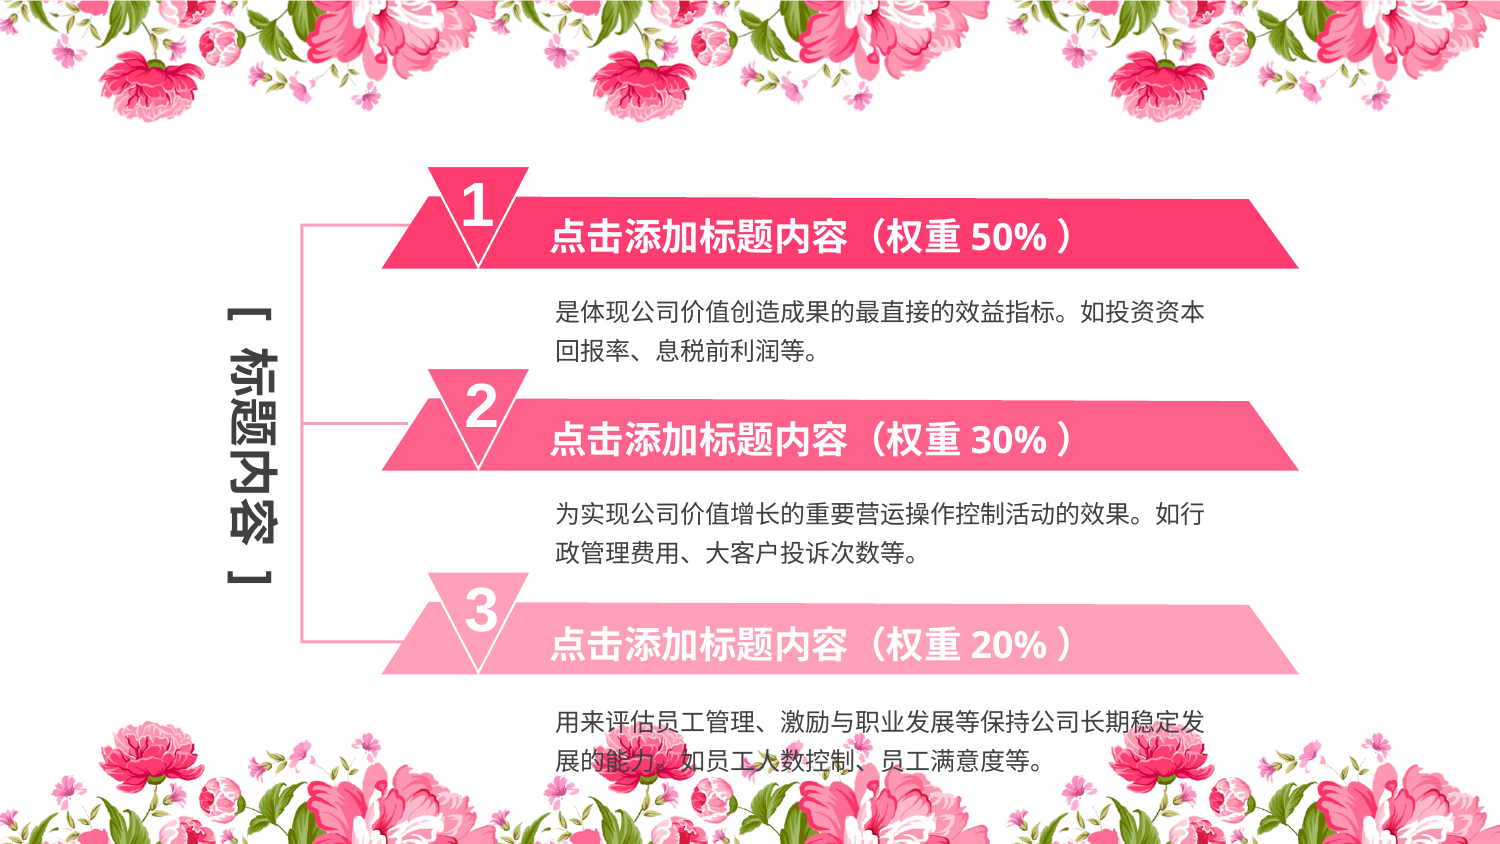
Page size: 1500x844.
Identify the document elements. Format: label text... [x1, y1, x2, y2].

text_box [425, 561, 531, 673]
text_box 用来评估员工管理、激励与职业发展等保持公司长期稳定发展的能力。如员工人数控制、员工满意度等。 [540, 690, 1229, 783]
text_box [425, 358, 531, 470]
text_box [ 标题内容 ] [202, 225, 293, 667]
picture [0, 1, 460, 123]
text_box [381, 601, 1300, 675]
text_box 是体现公司价值创造成果的最直接的效益指标。如投资资本回报率、息税前利润等。 [540, 280, 1229, 374]
text_box 为实现公司价值增长的重要营运操作控制活动的效果。如行政管理费用、大客户投诉次数等。 [540, 482, 1229, 575]
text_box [381, 398, 1300, 471]
picture [461, 1, 978, 123]
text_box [381, 196, 1300, 269]
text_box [425, 156, 531, 268]
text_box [301, 225, 422, 642]
picture [979, 1, 1500, 123]
picture [0, 720, 1500, 844]
